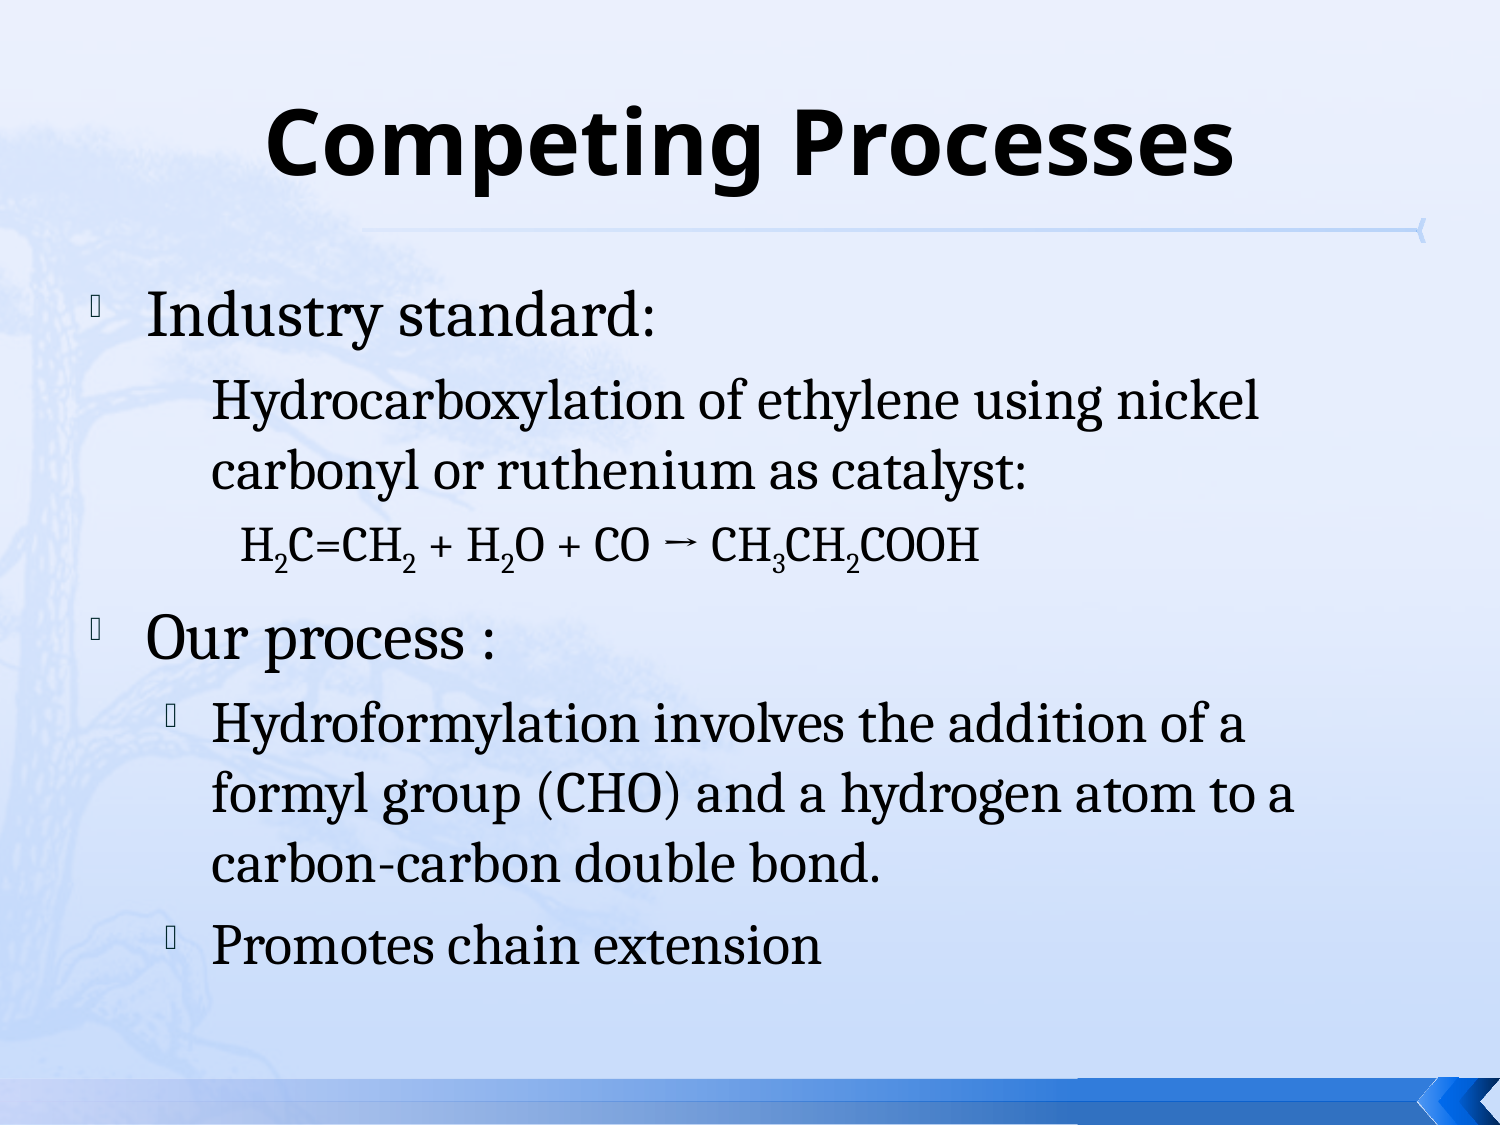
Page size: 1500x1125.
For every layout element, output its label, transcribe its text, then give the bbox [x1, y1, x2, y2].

list Industry standard: Hydrocarboxylation of ethylene using nickel carbonyl or ruthenium as catalyst: H2C=CH2 + H2O + CO → CH3CH2COOH Our process : Hydroformylation involves the addition of a formyl group (CHO) and a hydrogen atom to a carbon-carbon double bond. Promotes chain extension [75, 262, 1425, 1005]
title Competing Processes [75, 45, 1425, 233]
